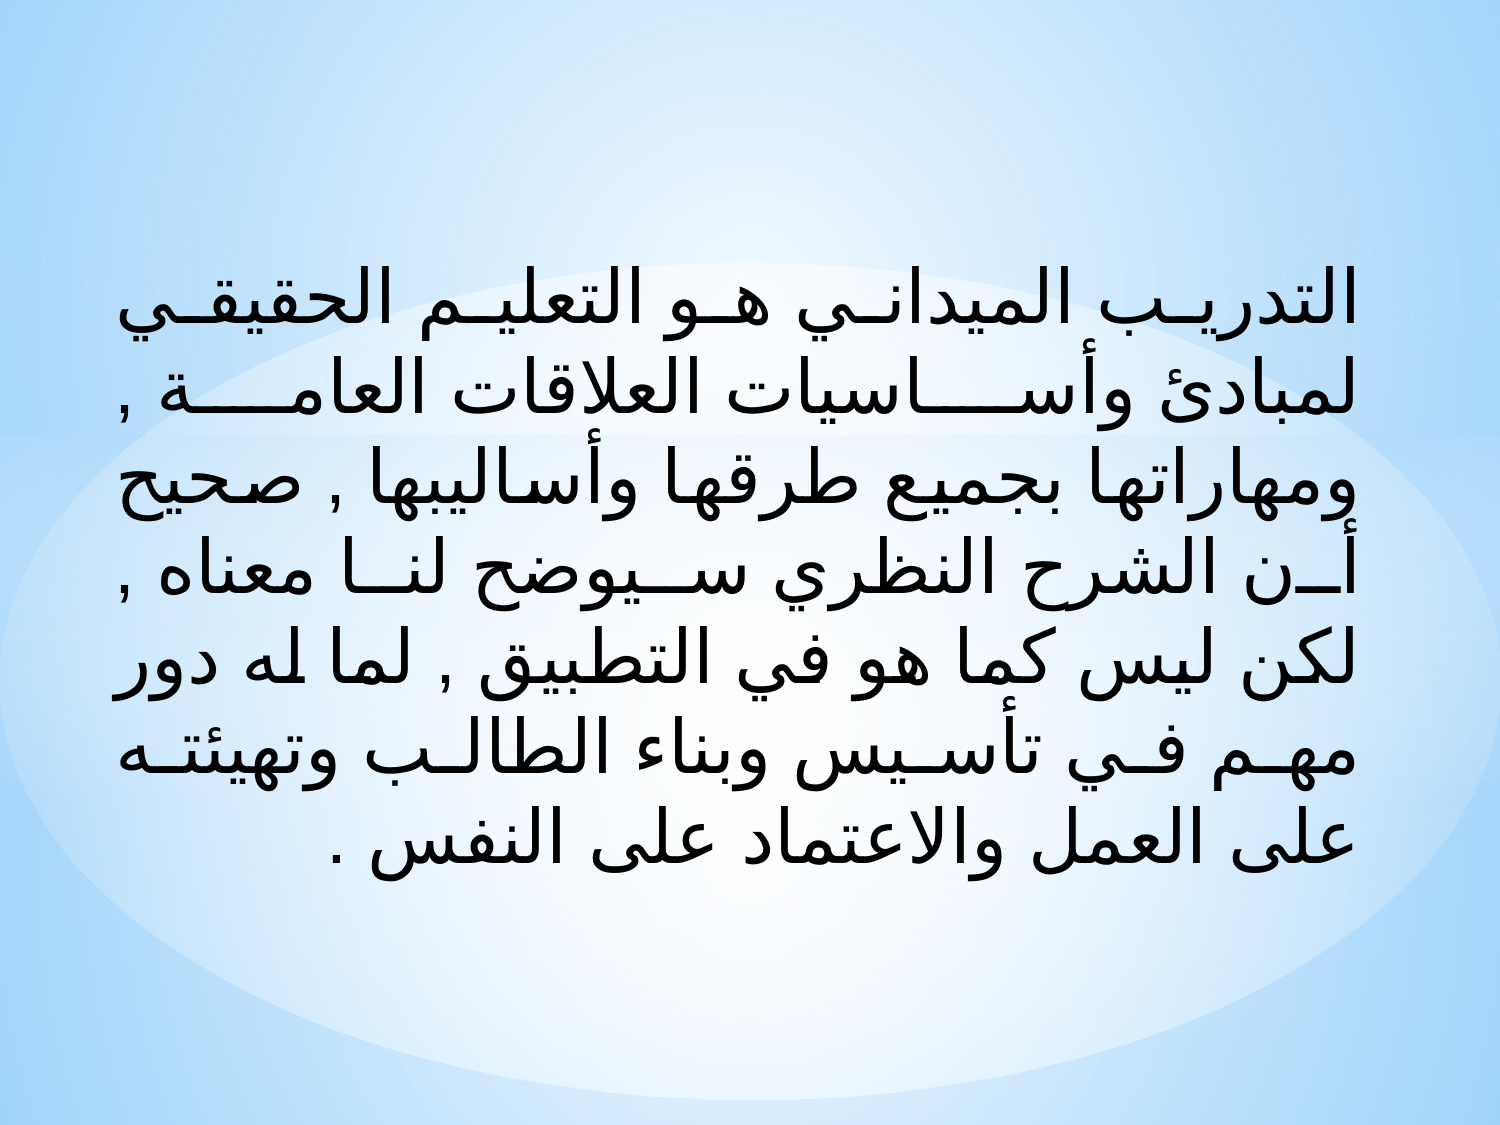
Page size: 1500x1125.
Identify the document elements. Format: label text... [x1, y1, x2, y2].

text_box التدريب الميداني هو التعليم الحقيقي لمبادئ وأساسيات العلاقات العامة , ومهاراتها بجميع طرقها وأساليبها , صحيح أن الشرح النظري سيوضح لنا معناه , لكن ليس كما هو في التطبيق , لما له دور مهم في تأسيس وبناء الطالب وتهيئته على العمل والاعتماد على النفس . [100, 240, 1376, 886]
